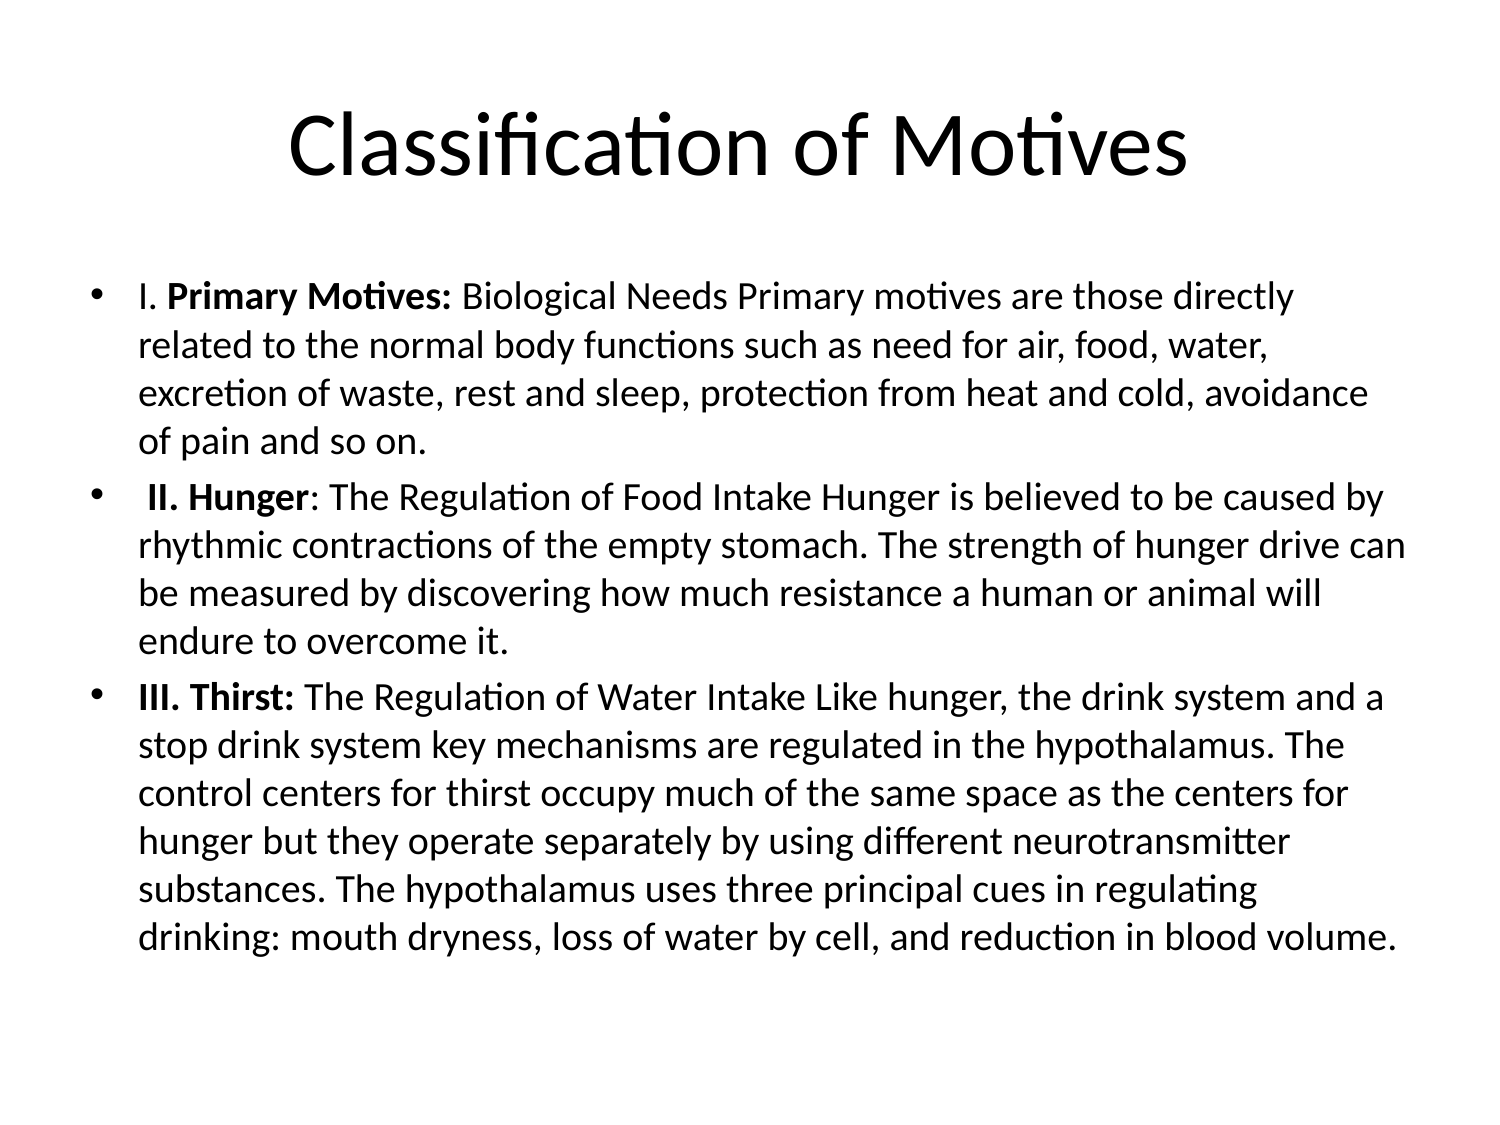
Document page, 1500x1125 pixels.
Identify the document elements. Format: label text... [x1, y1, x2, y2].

list I. Primary Motives: Biological Needs Primary motives are those directly related to the normal body functions such as need for air, food, water, excretion of waste, rest and sleep, protection from heat and cold, avoidance of pain and so on. II. Hunger: The Regulation of Food Intake Hunger is believed to be caused by rhythmic contractions of the empty stomach. The strength of hunger drive can be measured by discovering how much resistance a human or animal will endure to overcome it. III. Thirst: The Regulation of Water Intake Like hunger, the drink system and a stop drink system key mechanisms are regulated in the hypothalamus. The control centers for thirst occupy much of the same space as the centers for hunger but they operate separately by using different neurotransmitter substances. The hypothalamus uses three principal cues in regulating drinking: mouth dryness, loss of water by cell, and reduction in blood volume. [75, 262, 1425, 1005]
title Classification of Motives [75, 45, 1425, 233]
